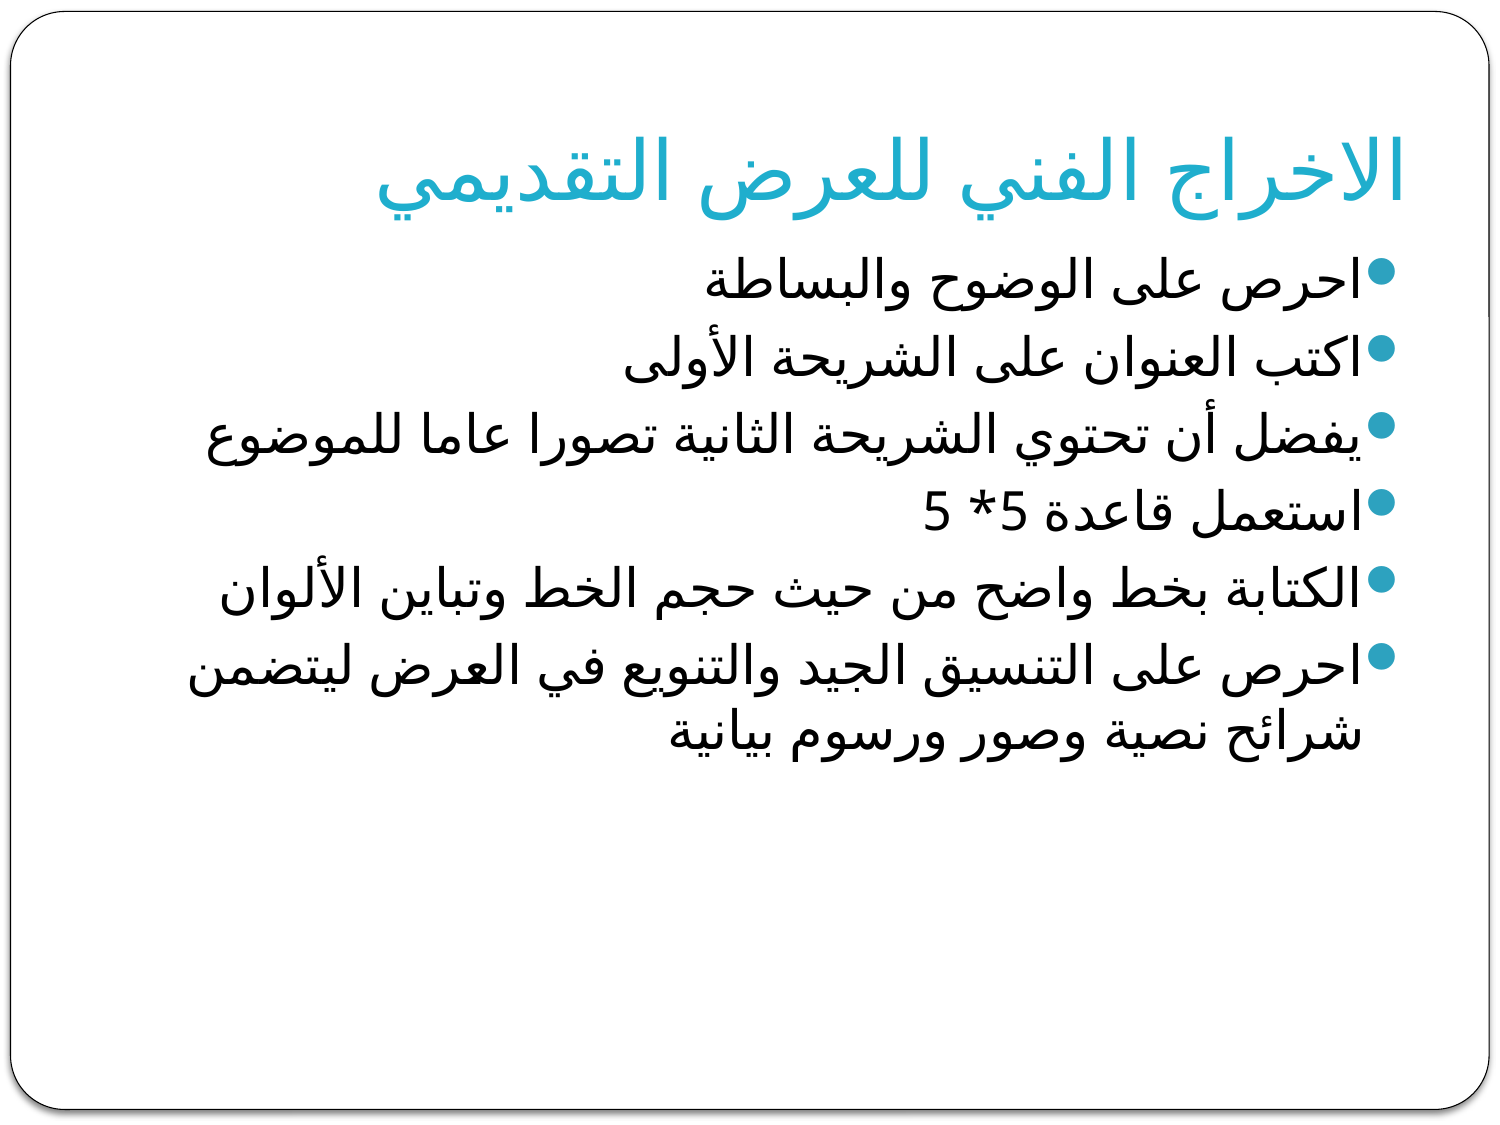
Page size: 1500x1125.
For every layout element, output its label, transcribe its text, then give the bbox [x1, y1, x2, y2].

list احرص على الوضوح والبساطة اكتب العنوان على الشريحة الأولى يفضل أن تحتوي الشريحة الثانية تصورا عاما للموضوع استعمل قاعدة 5* 5 الكتابة بخط واضح من حيث حجم الخط وتباين الألوان احرص على التنسيق الجيد والتنويع في العرض ليتضمن شرائح نصية وصور ورسوم بيانية [150, 237, 1425, 988]
title الاخراج الفني للعرض التقديمي [150, 45, 1425, 233]
